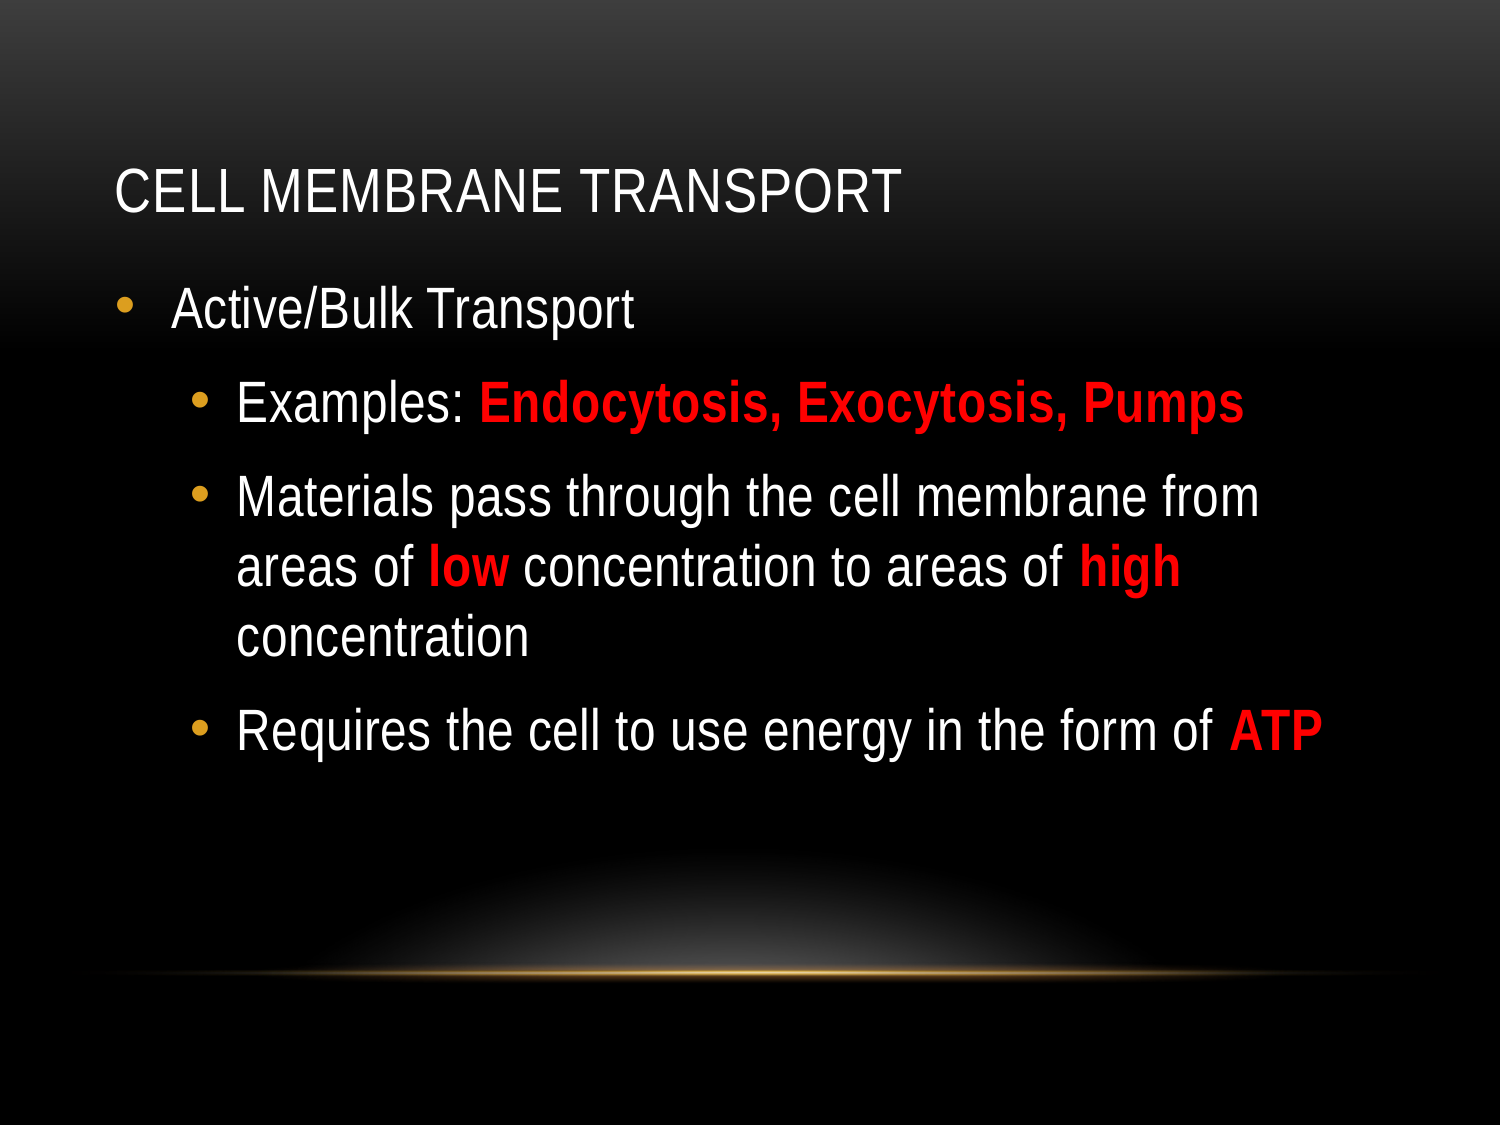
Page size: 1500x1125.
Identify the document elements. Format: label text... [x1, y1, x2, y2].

list Active/Bulk Transport Examples: Endocytosis, Exocytosis, Pumps Materials pass through the cell membrane from areas of low concentration to areas of high concentration Requires the cell to use energy in the form of ATP [99, 262, 1400, 938]
title Cell Membrane transport [99, 45, 1400, 233]
picture [0, 0, 1500, 1125]
